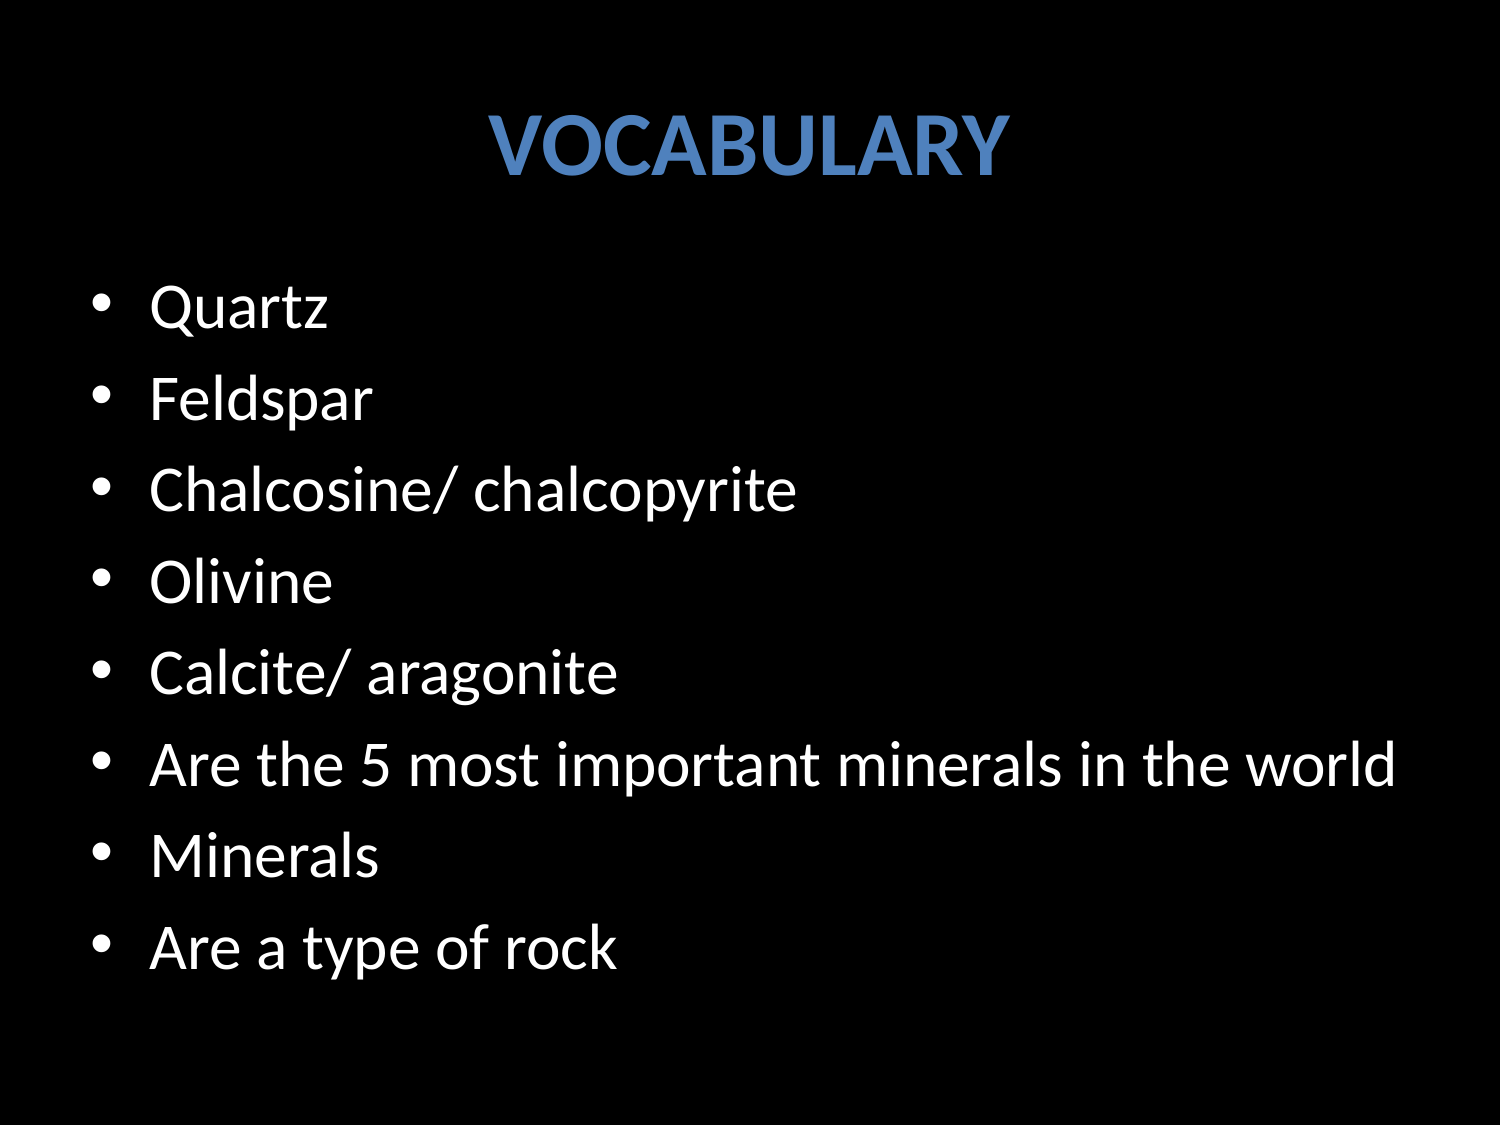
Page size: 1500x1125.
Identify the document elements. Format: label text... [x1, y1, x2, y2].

title vocabulary [75, 45, 1425, 233]
list Quartz Feldspar Chalcosine/ chalcopyrite Olivine Calcite/ aragonite Are the 5 most important minerals in the world Minerals Are a type of rock [75, 255, 1425, 999]
